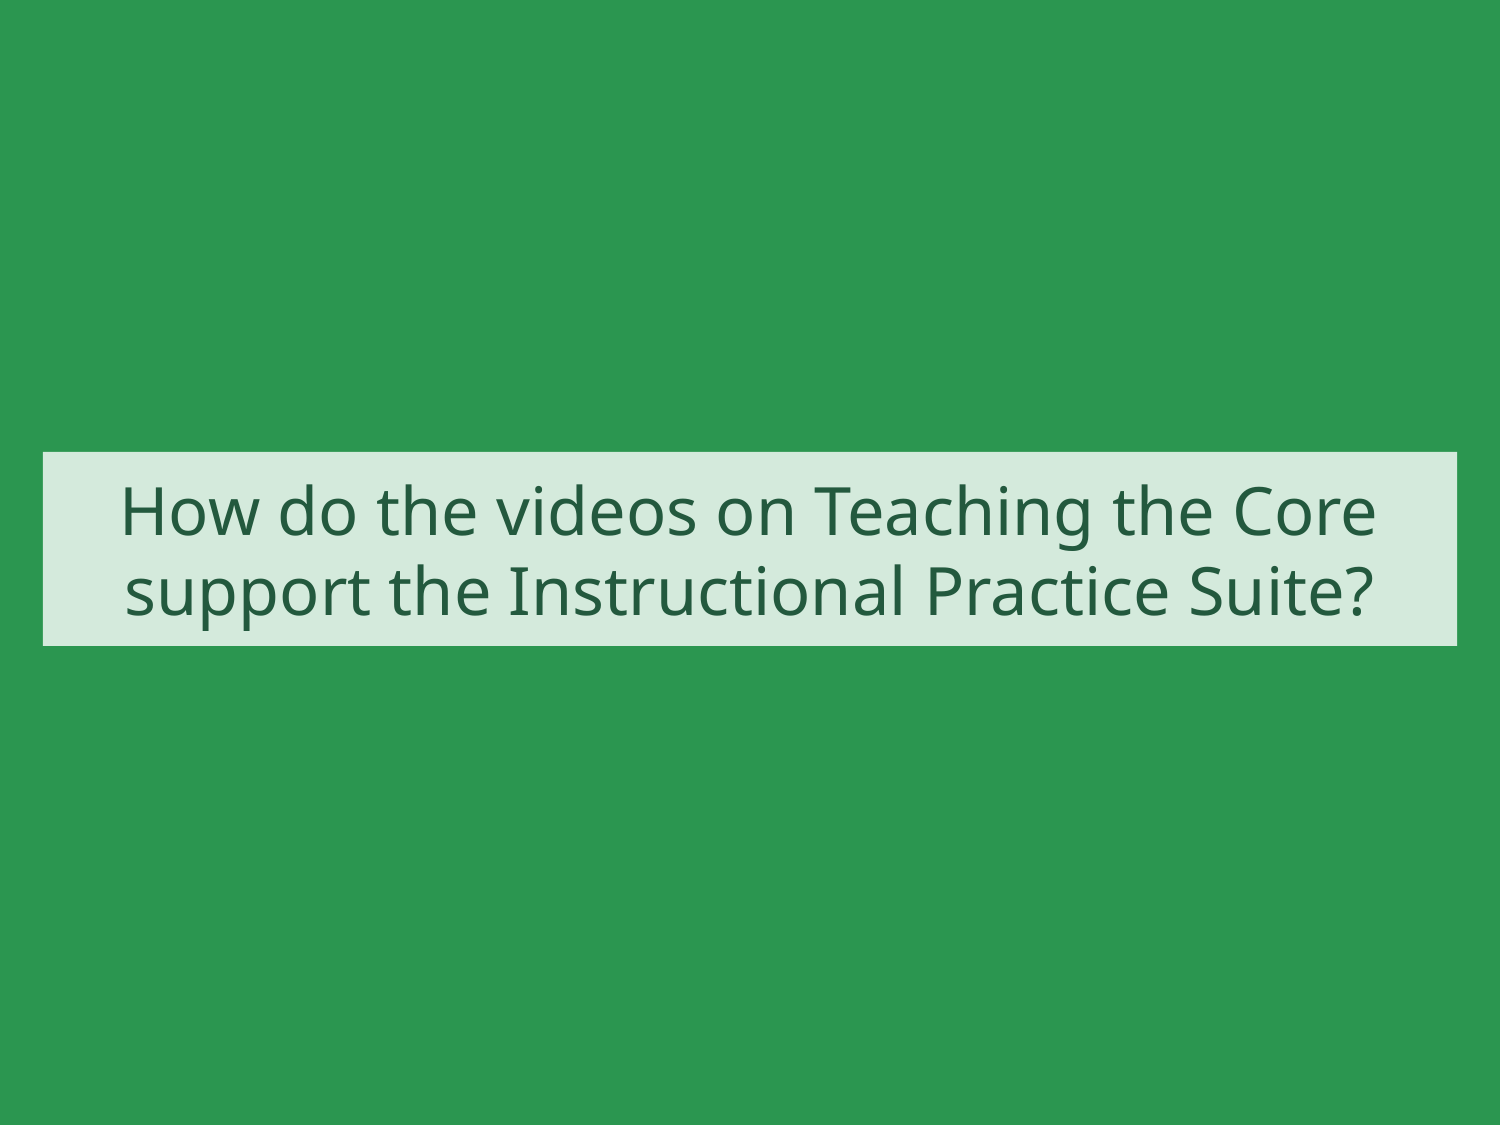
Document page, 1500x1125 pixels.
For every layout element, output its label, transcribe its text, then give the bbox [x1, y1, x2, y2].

title How do the videos on Teaching the Core support the Instructional Practice Suite? [42, 451, 1458, 646]
